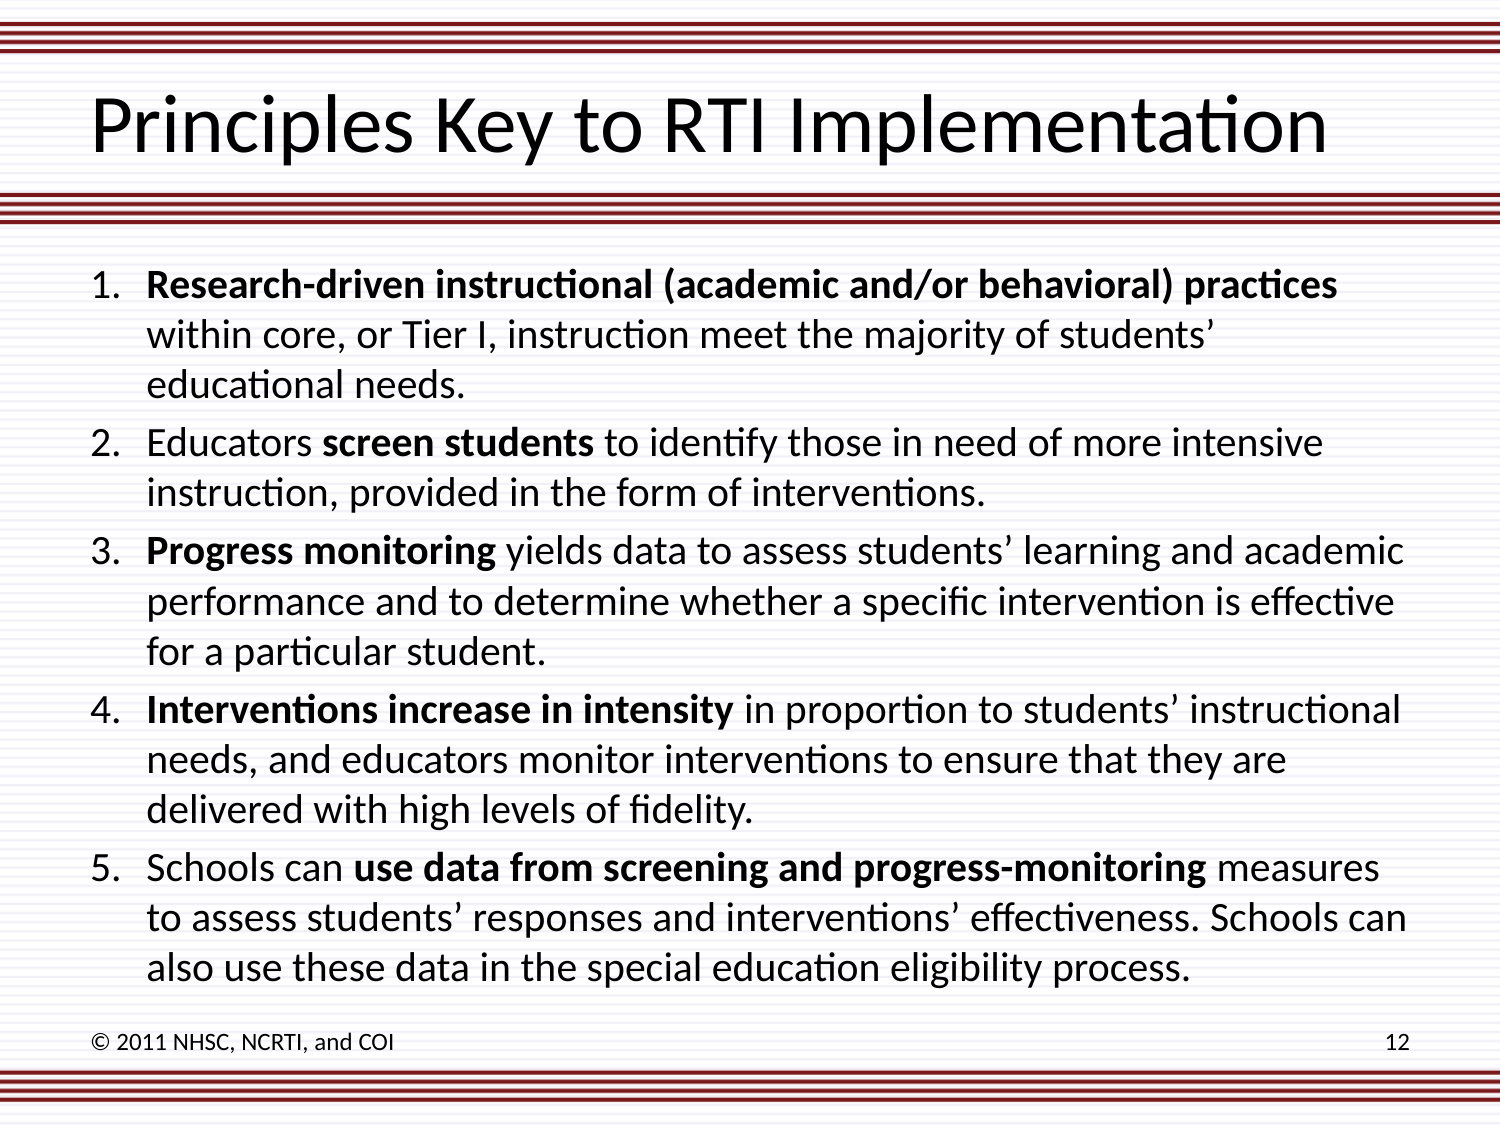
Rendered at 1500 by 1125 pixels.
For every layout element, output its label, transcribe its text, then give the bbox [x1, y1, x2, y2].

list 1. Research-driven instructional (academic and/or behavioral) practices within core, or Tier I, instruction meet the majority of students’ educational needs. 2. Educators screen students to identify those in need of more intensive instruction, provided in the form of interventions. 3. Progress monitoring yields data to assess students’ learning and academic performance and to determine whether a specific intervention is effective for a particular student. 4. Interventions increase in intensity in proportion to students’ instructional needs, and educators monitor interventions to ensure that they are delivered with high levels of fidelity. 5. Schools can use data from screening and progress-monitoring measures to assess students’ responses and interventions’ effectiveness. Schools can also use these data in the special education eligibility process. [74, 248, 1426, 1026]
footer © 2011 NHSC, NCRTI, and COI [75, 1010, 550, 1071]
picture [0, 0, 1500, 1125]
title Principles Key to RTI Implementation [74, 51, 1426, 187]
slide_number 12 [1074, 1010, 1425, 1071]
